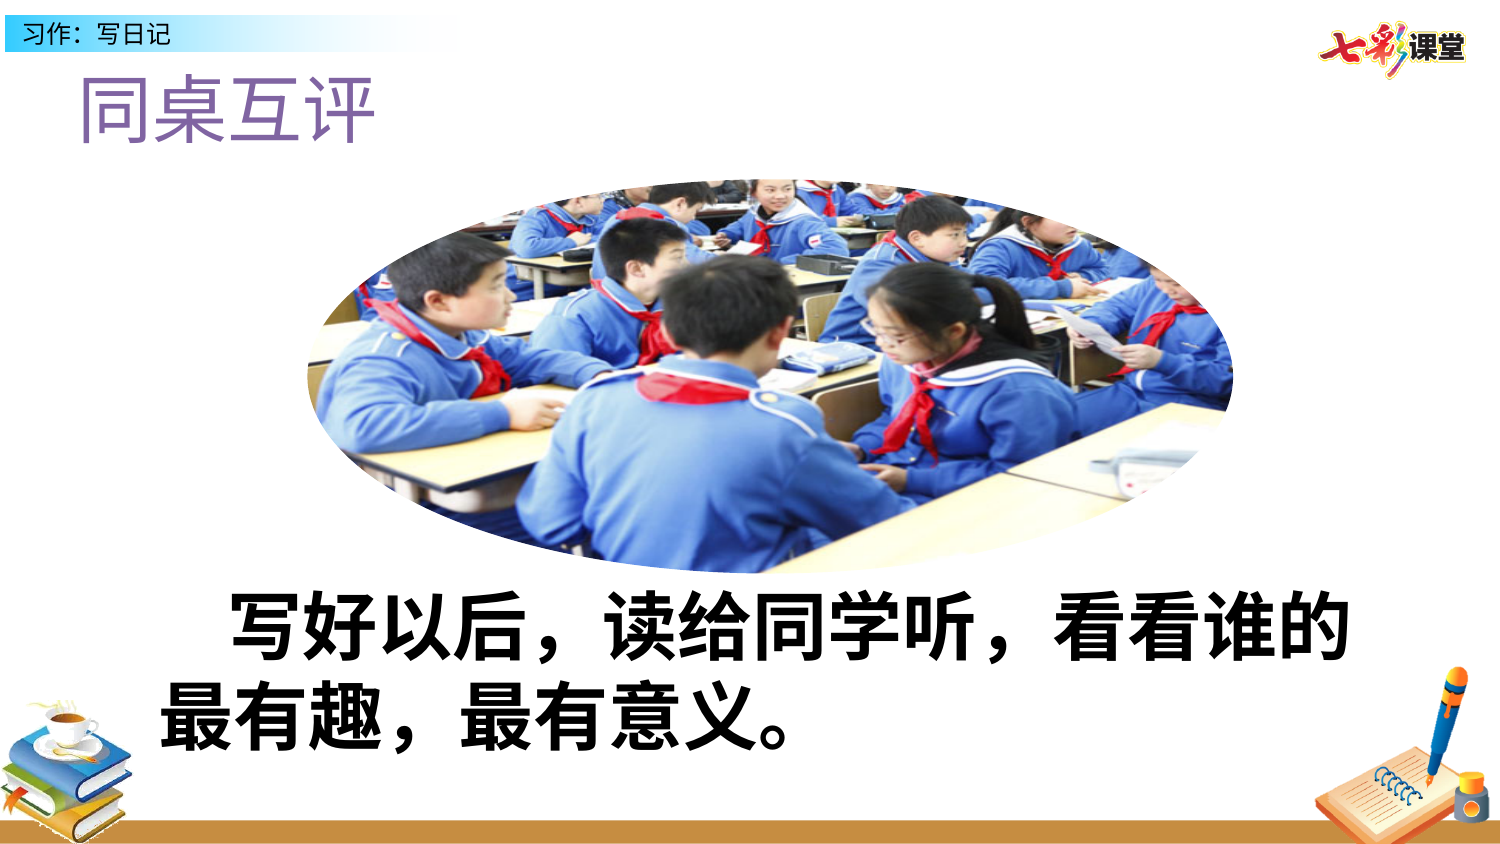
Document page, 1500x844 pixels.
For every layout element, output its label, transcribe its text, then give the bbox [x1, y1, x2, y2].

picture [1303, 652, 1500, 844]
picture [307, 179, 1234, 574]
picture [0, 700, 146, 844]
picture [1316, 20, 1468, 80]
text_box 同桌互评 [63, 55, 463, 161]
text_box 写好以后，读给同学听，看看谁的最有趣，最有意义。 [146, 573, 1365, 765]
